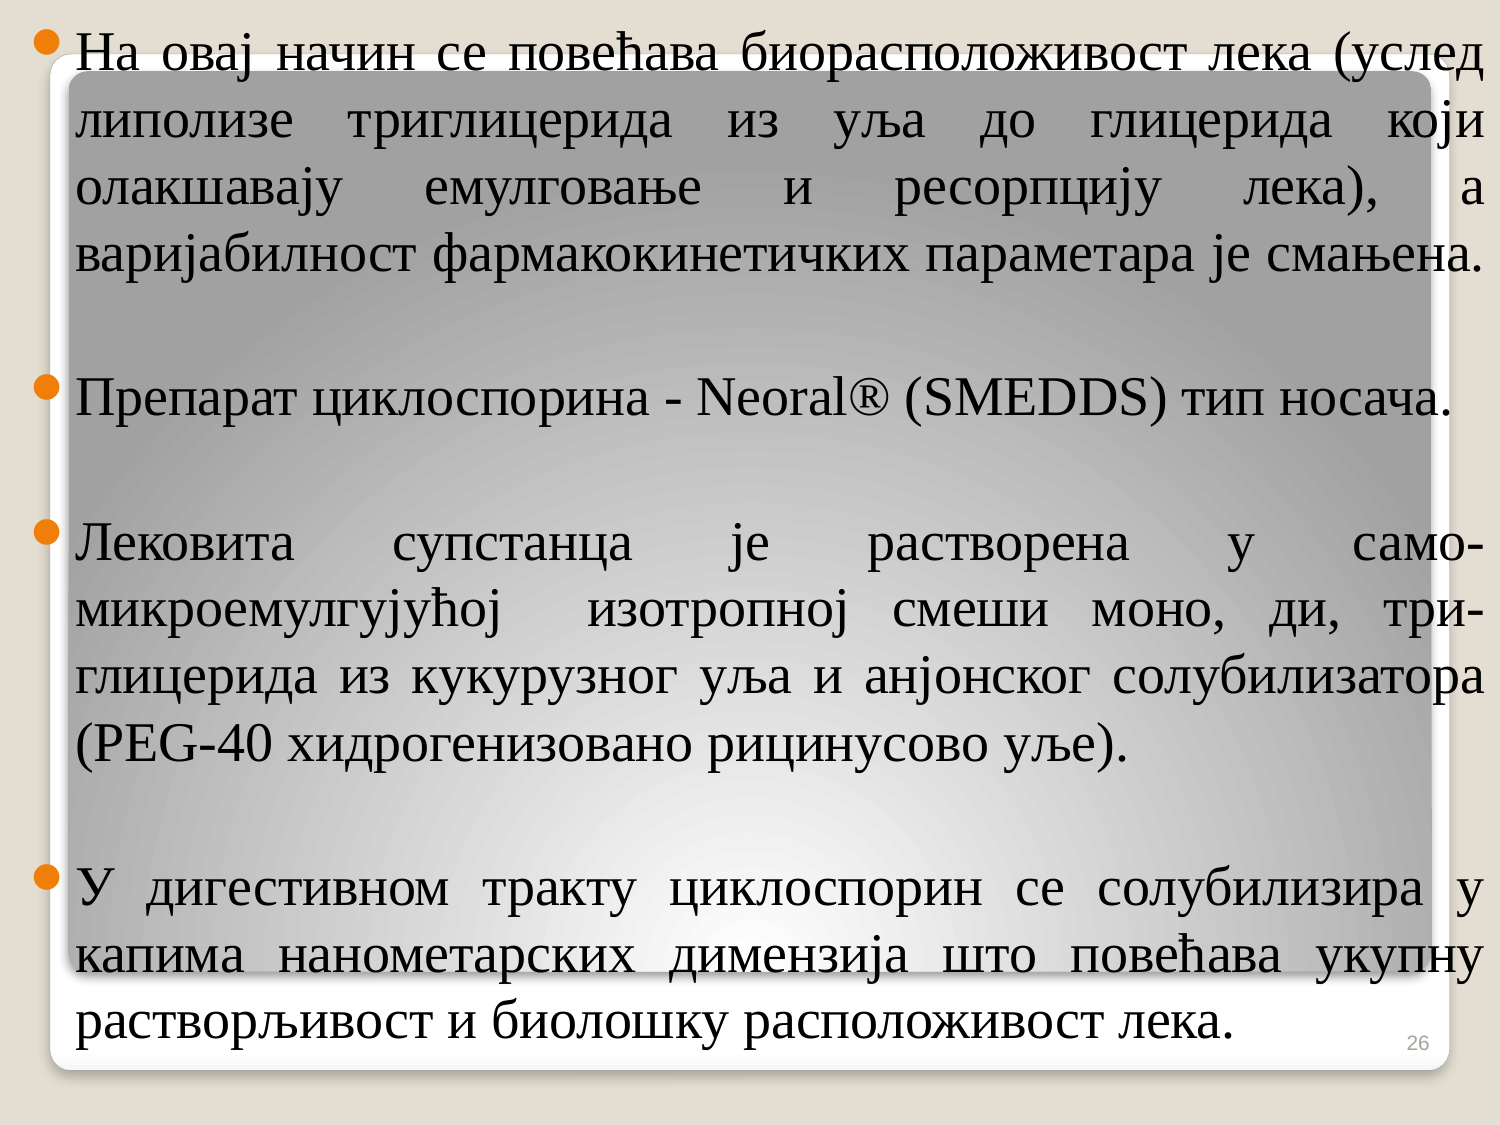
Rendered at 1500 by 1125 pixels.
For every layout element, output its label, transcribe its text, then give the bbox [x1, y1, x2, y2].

slide_number 26 [1369, 1002, 1445, 1063]
list На овај начин се повећава биорасположивост лека (услед липолизе триглицерида из уља до глицерида који олакшавају емулговање и ресорпцију лека), а варијабилност фармакокинетичких параметара је смањена. Препарат циклоспорина - Neoral® (SMEDDS) тип носача. Лековита супстанца је растворена у само-микроемулгујућој изотропној смеши моно, ди, три-глицерида из кукурузног уља и анјонског солубилизатора (PEG-40 хидрогенизовано рицинусово уље). У дигестивном тракту циклоспорин се солубилизира у капима нанометарских димензија што повећава укупну растворљивост и биолошку расположивост лека. [0, 0, 1500, 1125]
